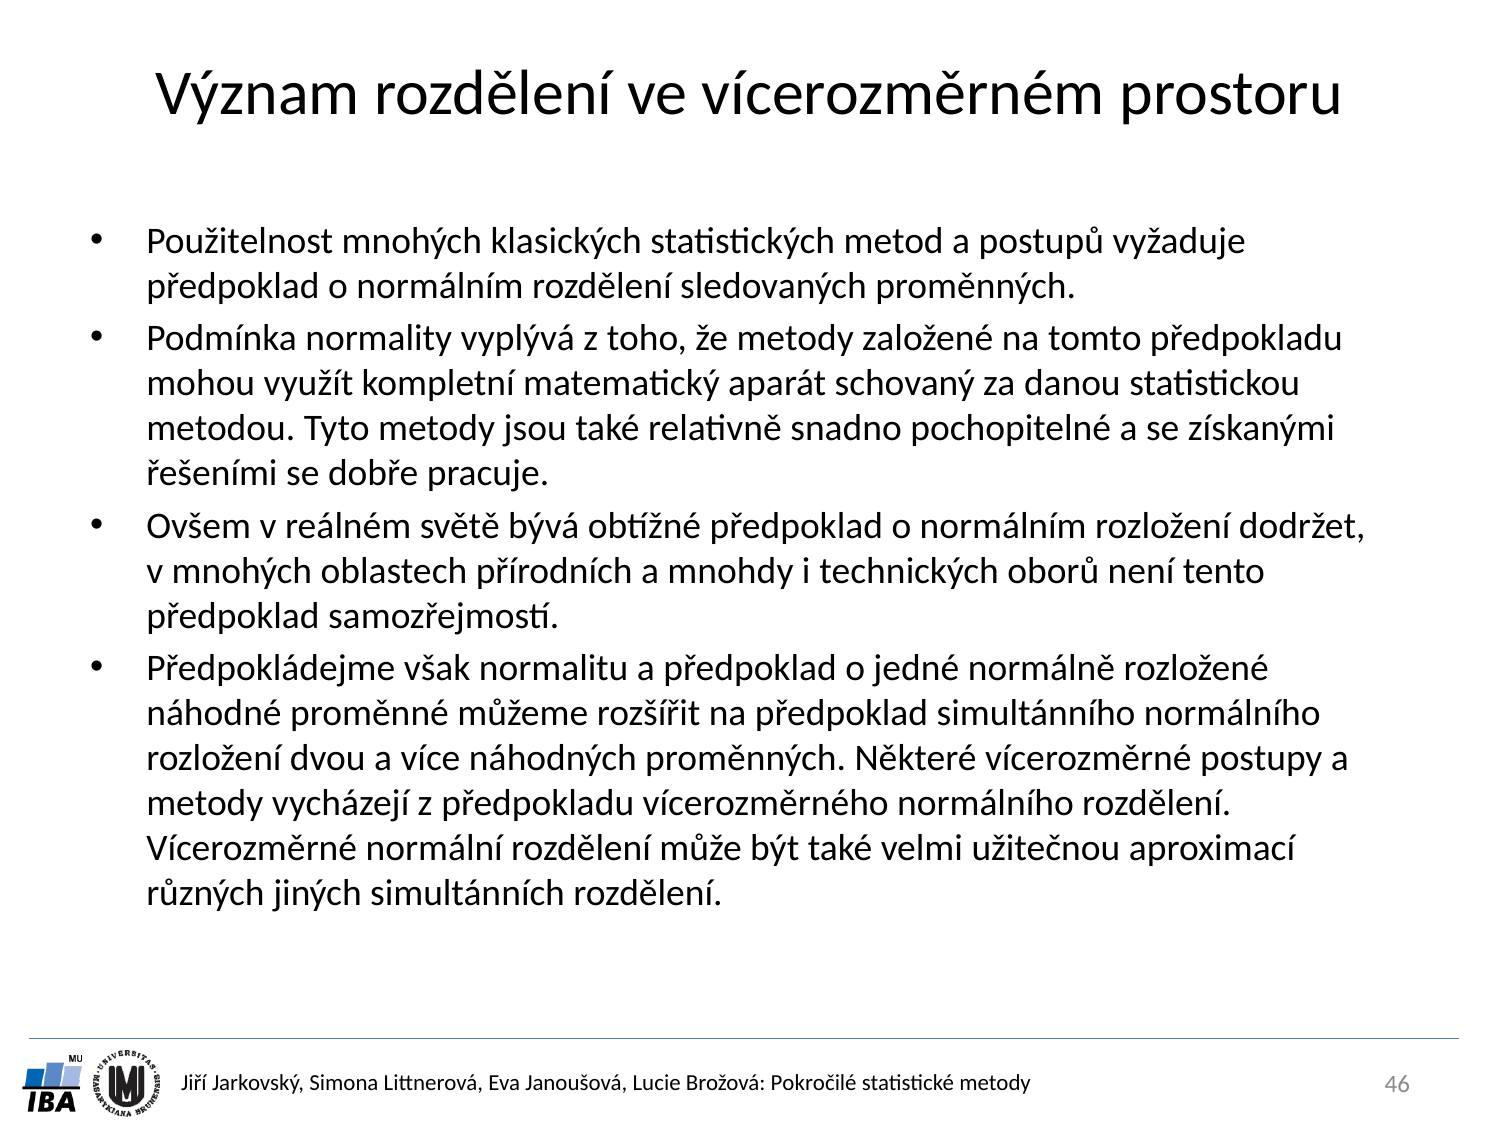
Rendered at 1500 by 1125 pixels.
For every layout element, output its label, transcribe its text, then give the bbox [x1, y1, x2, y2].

title Význam rozdělení ve vícerozměrném prostoru [75, 42, 1425, 135]
slide_number 46 [1074, 1052, 1425, 1113]
picture [22, 1055, 82, 1112]
list Použitelnost mnohých klasických statistických metod a postupů vyžaduje předpoklad o normálním rozdělení sledovaných proměnných. Podmínka normality vyplývá z toho, že metody založené na tomto předpokladu mohou využít kompletní matematický aparát schovaný za danou statistickou metodou. Tyto metody jsou také relativně snadno pochopitelné a se získanými řešeními se dobře pracuje. Ovšem v reálném světě bývá obtížné předpoklad o normálním rozložení dodržet, v mnohých oblastech přírodních a mnohdy i technických oborů není tento předpoklad samozřejmostí. Předpokládejme však normalitu a předpoklad o jedné normálně rozložené náhodné proměnné můžeme rozšířit na předpoklad simultánního normálního rozložení dvou a více náhodných proměnných. Některé vícerozměrné postupy a metody vycházejí z předpokladu vícerozměrného normálního rozdělení. Vícerozměrné normální rozdělení může být také velmi užitečnou aproximací různých jiných simultánních rozdělení. [75, 208, 1425, 1005]
picture [93, 1050, 160, 1117]
